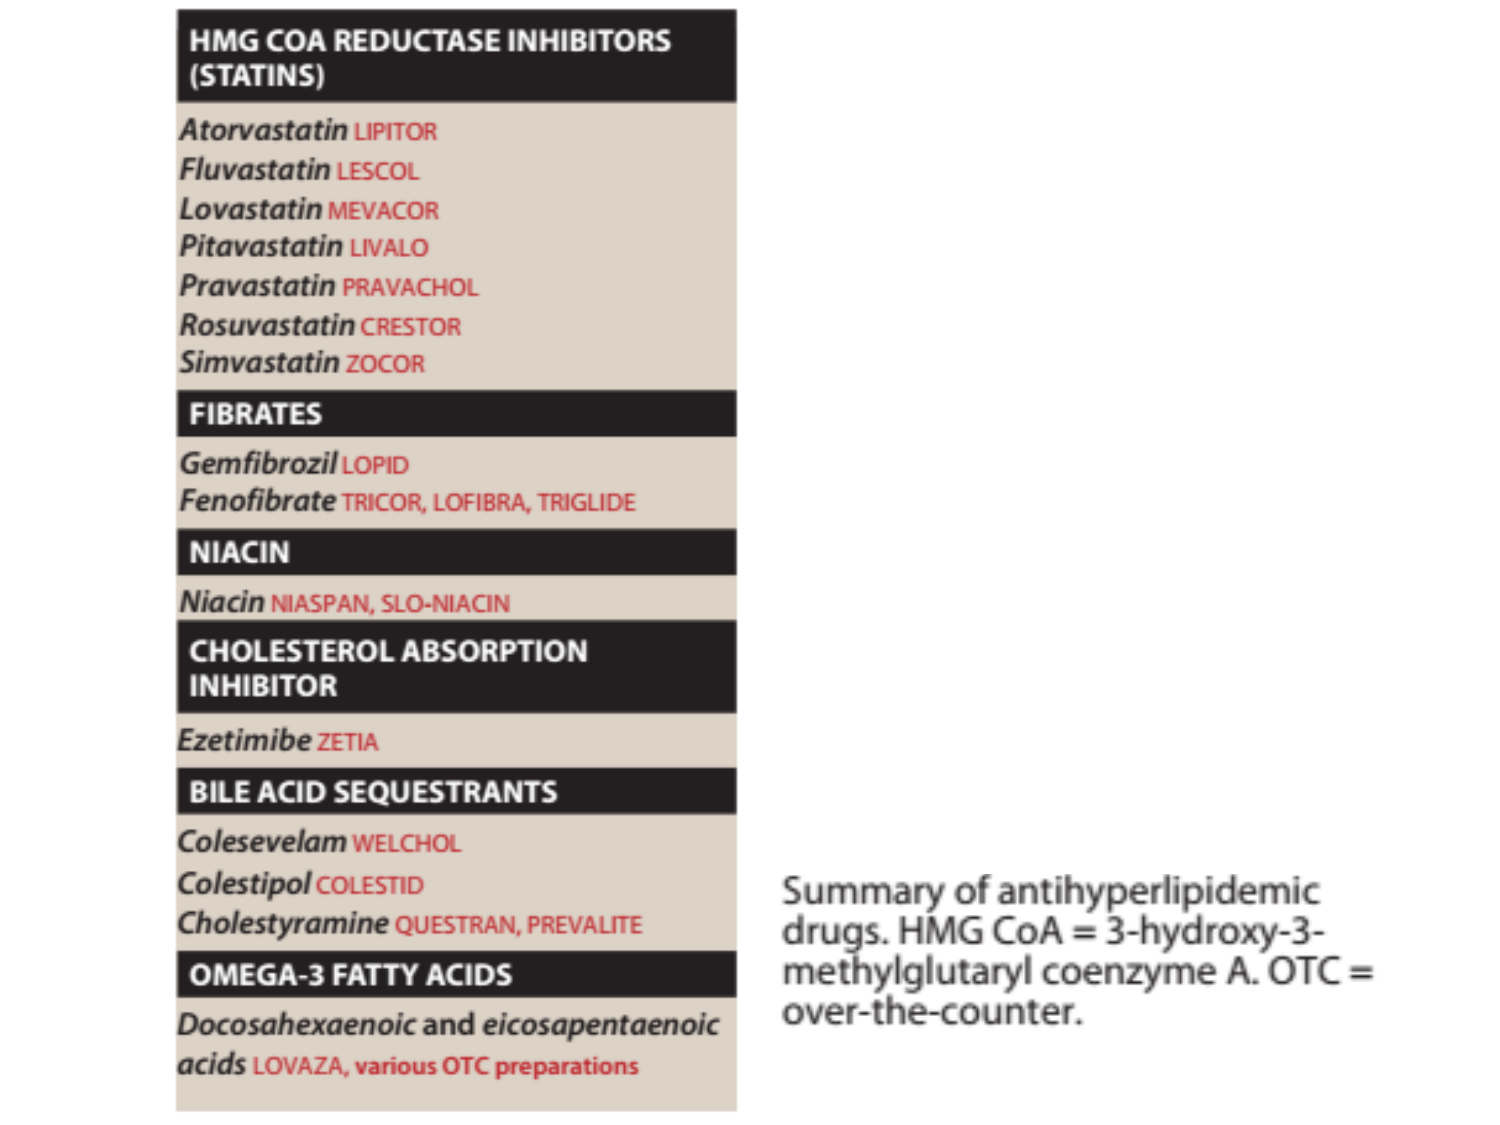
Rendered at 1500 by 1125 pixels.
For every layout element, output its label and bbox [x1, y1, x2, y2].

picture [162, 5, 751, 1122]
picture [774, 874, 1384, 1051]
